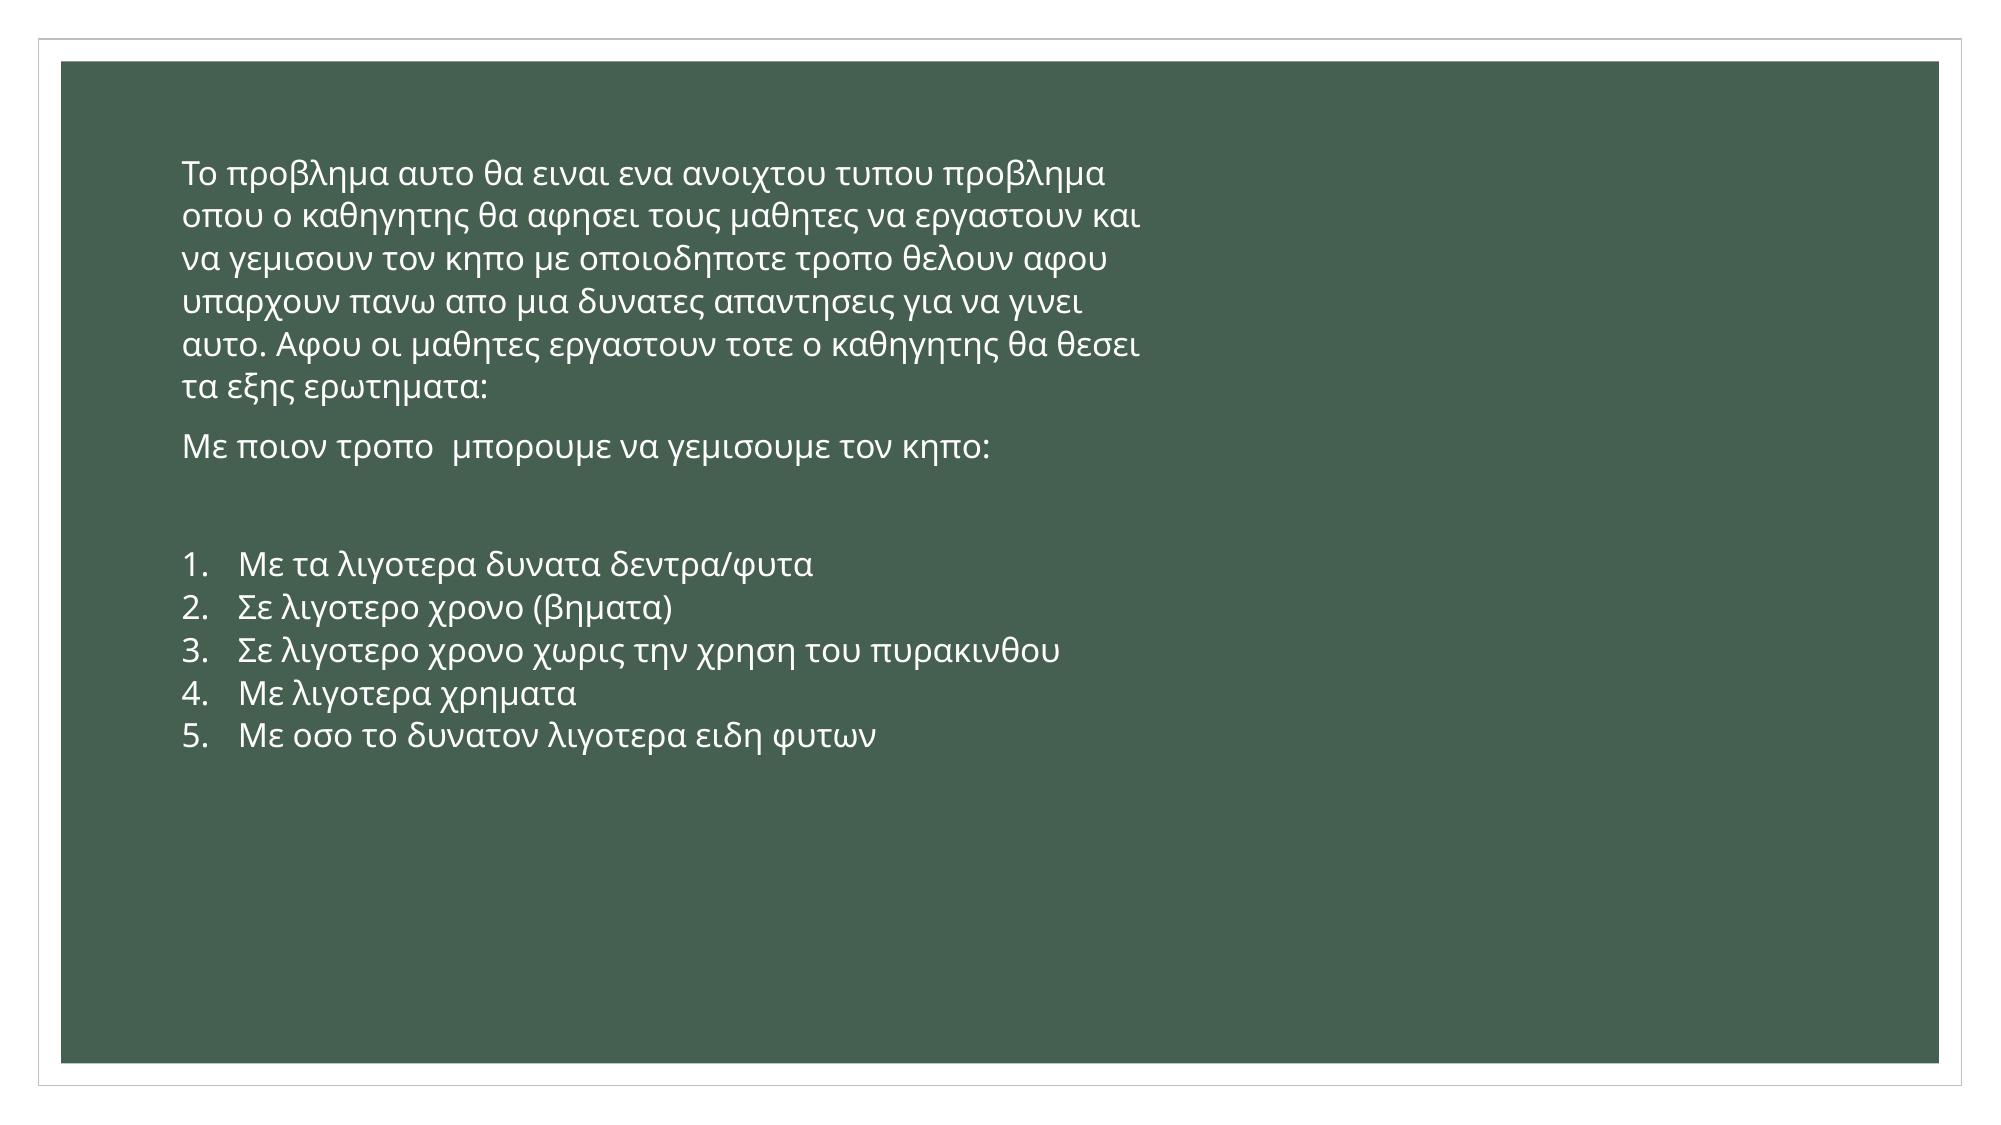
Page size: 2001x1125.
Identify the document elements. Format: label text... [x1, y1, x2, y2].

text_box Το προβλημα αυτο θα ειναι ενα ανοιχτου τυπου προβλημα οπου ο καθηγητης θα αφησει τους μαθητες να εργαστουν και να γεμισουν τον κηπο με οποιοδηποτε τροπο θελουν αφου υπαρχουν πανω απο μια δυνατες απαντησεις για να γινει αυτο. Αφου οι μαθητες εργαστουν τοτε ο καθηγητης θα θεσει τα εξης ερωτηματα: [166, 141, 1167, 413]
text_box Με ποιον τροπο μπορουμε να γεμισουμε τον κηπο: Με τα λιγοτερα δυνατα δεντρα/φυτα Σε λιγοτερο χρονο (βηματα) Σε λιγοτερο χρονο χωρις την χρηση του πυρακινθου Με λιγοτερα χρηματα Με οσο το δυνατον λιγοτερα ειδη φυτων [166, 414, 1167, 827]
